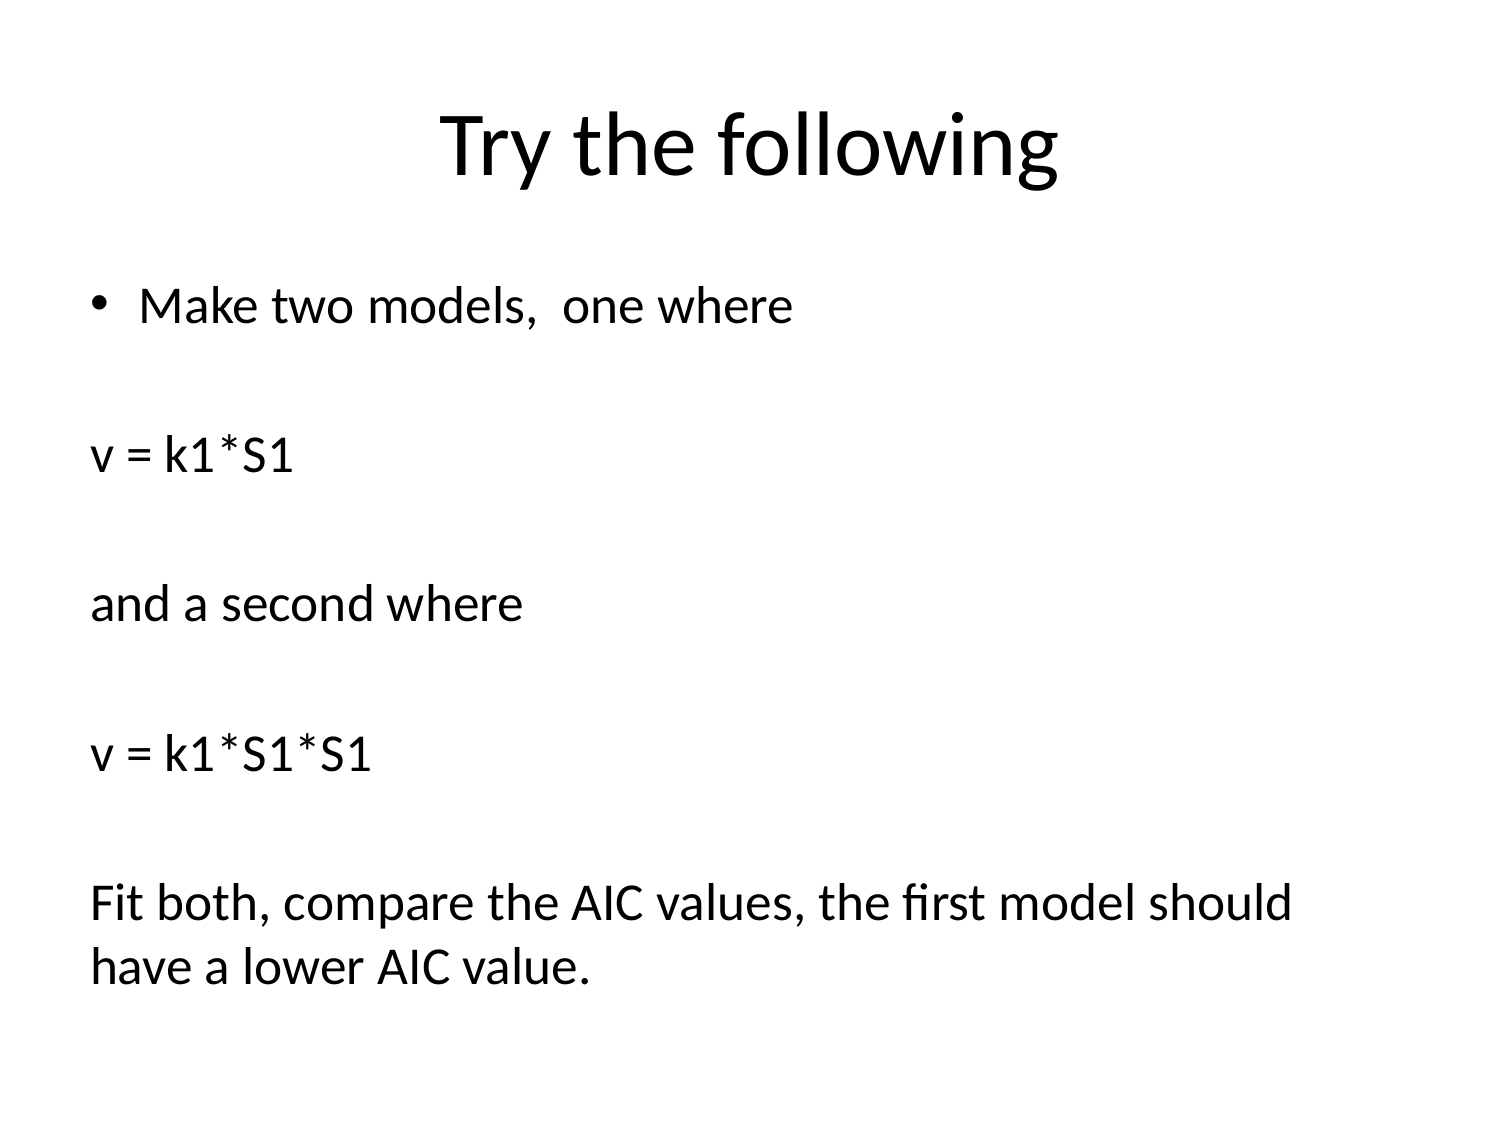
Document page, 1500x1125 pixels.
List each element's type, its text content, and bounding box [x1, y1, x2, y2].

list Make two models, one where v = k1*S1 and a second where v = k1*S1*S1 Fit both, compare the AIC values, the first model should have a lower AIC value. [75, 262, 1425, 1005]
title Try the following [75, 45, 1425, 233]
